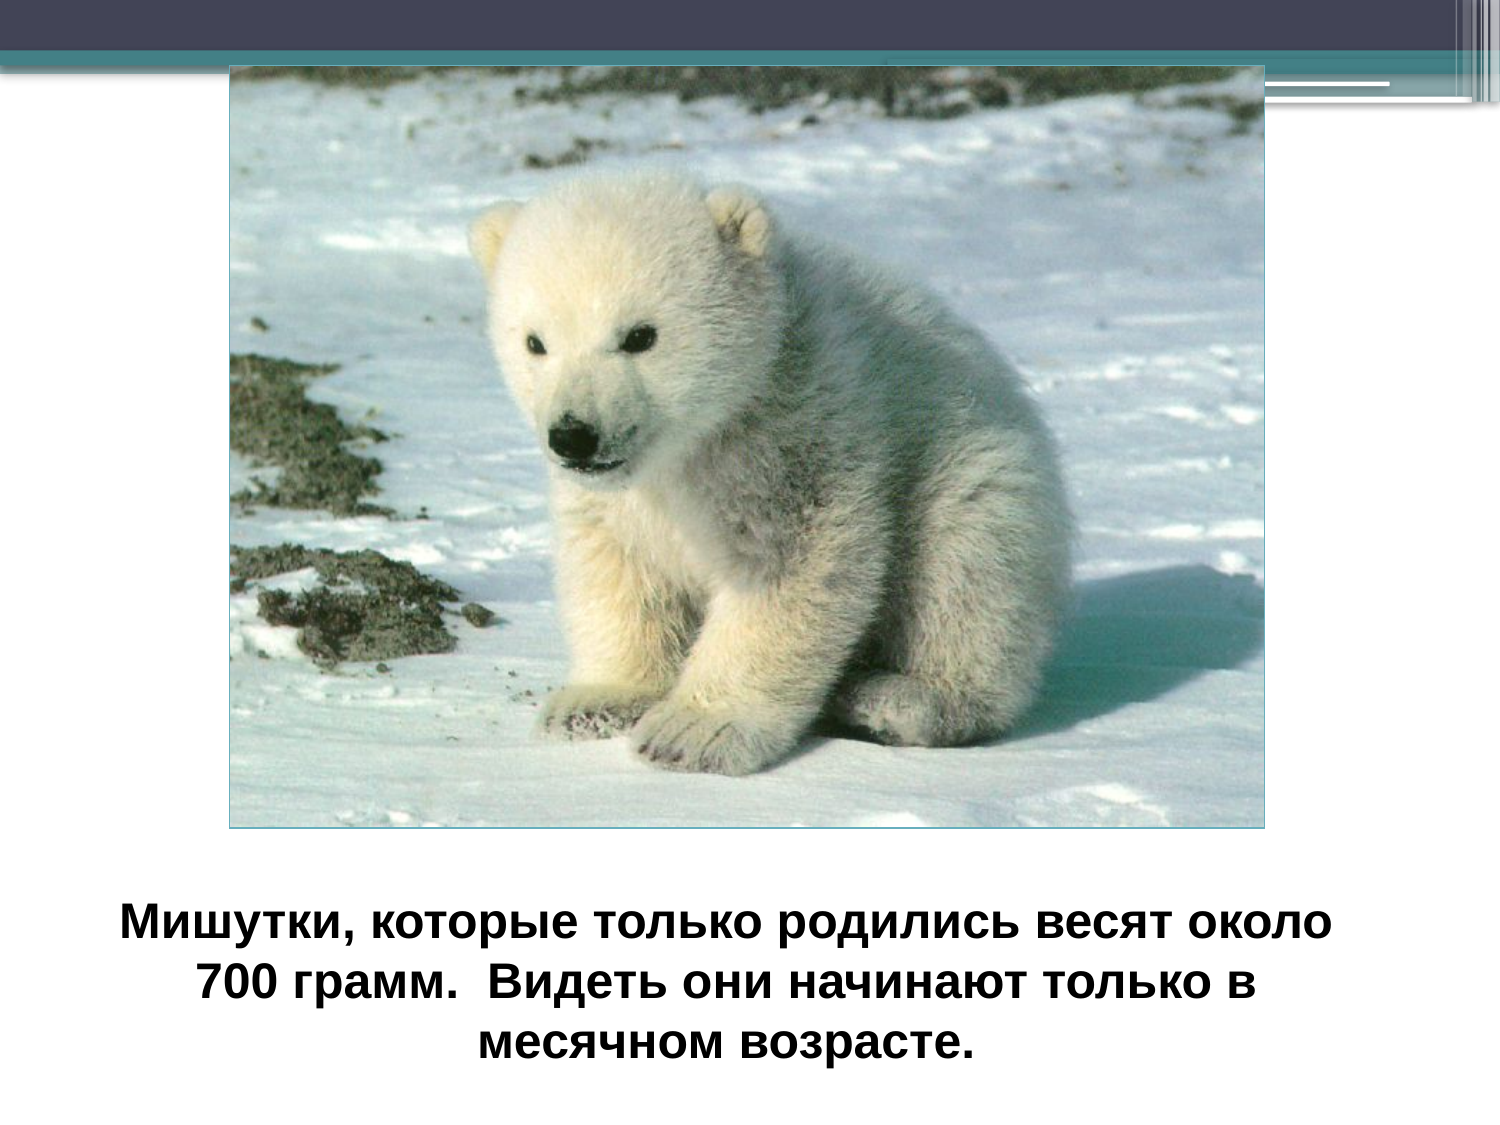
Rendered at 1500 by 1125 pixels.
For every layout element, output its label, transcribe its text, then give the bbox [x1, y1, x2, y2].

text_box Мишутки, которые только родились весят около 700 грамм. Видеть они начинают только в месячном возрасте. [64, 881, 1388, 1077]
picture [229, 66, 1264, 828]
